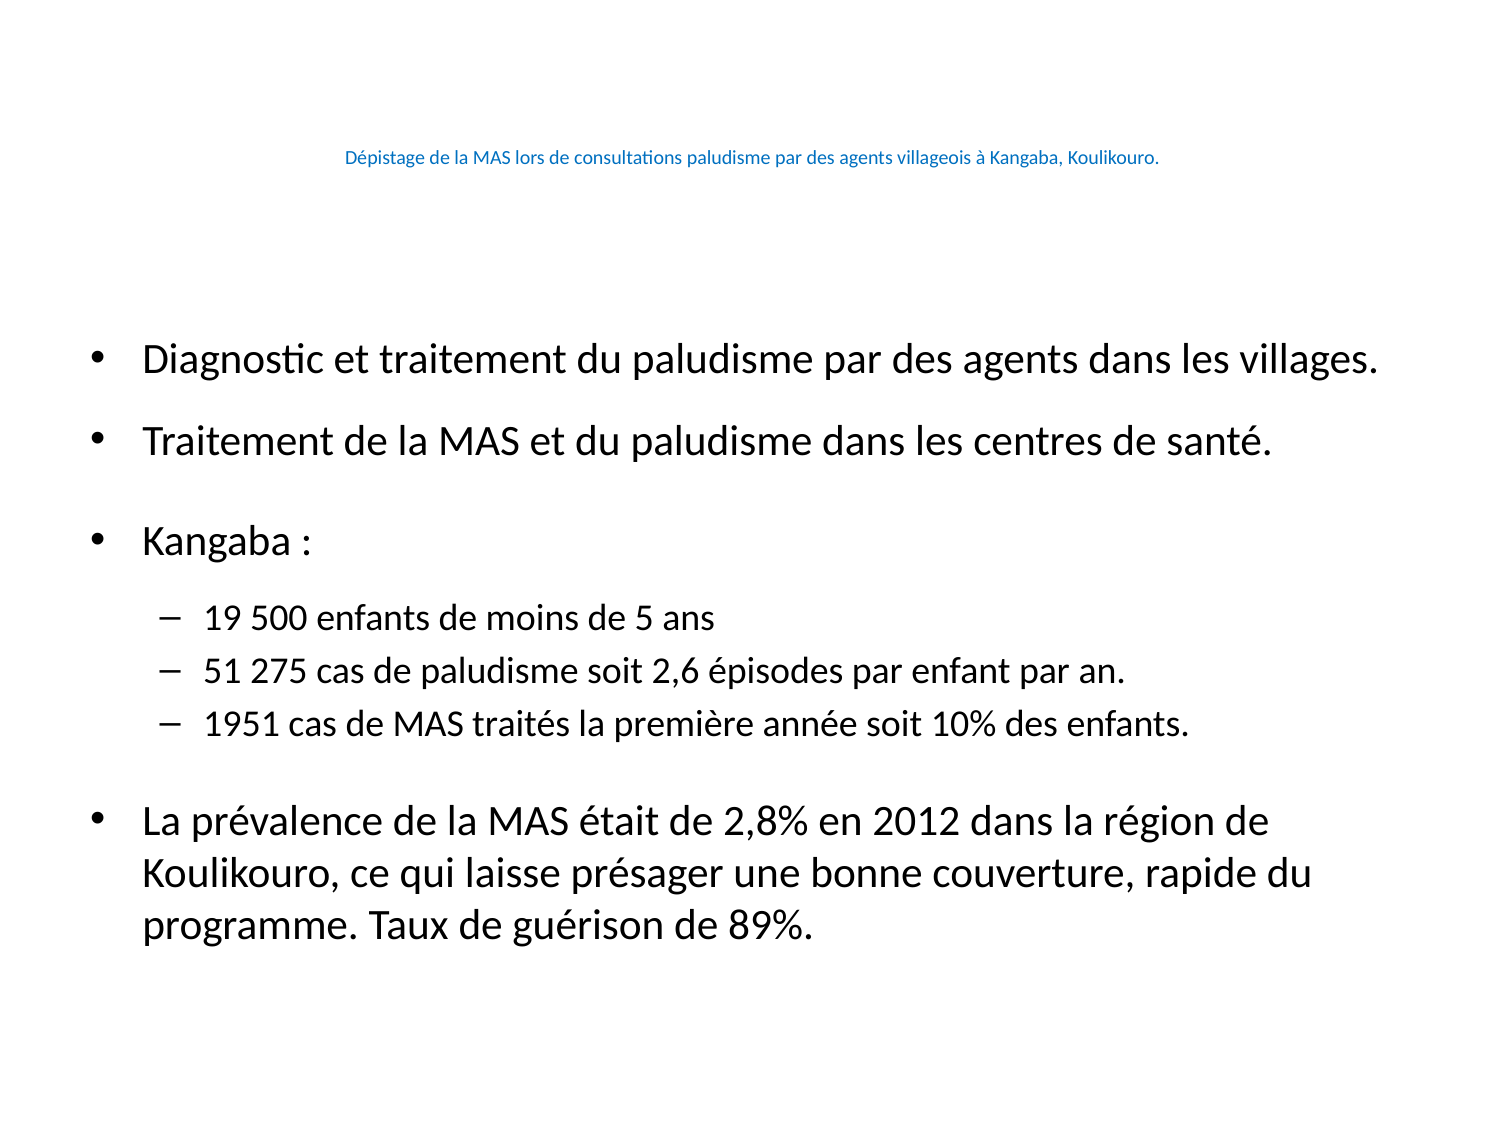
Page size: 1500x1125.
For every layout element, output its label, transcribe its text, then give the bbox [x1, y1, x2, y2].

list Diagnostic et traitement du paludisme par des agents dans les villages. Traitement de la MAS et du paludisme dans les centres de santé. Kangaba : 19 500 enfants de moins de 5 ans 51 275 cas de paludisme soit 2,6 épisodes par enfant par an. 1951 cas de MAS traités la première année soit 10% des enfants. La prévalence de la MAS était de 2,8% en 2012 dans la région de Koulikouro, ce qui laisse présager une bonne couverture, rapide du programme. Taux de guérison de 89%. [75, 262, 1425, 1005]
title Dépistage de la MAS lors de consultations paludisme par des agents villageois à Kangaba, Koulikouro. [88, 101, 1425, 233]
